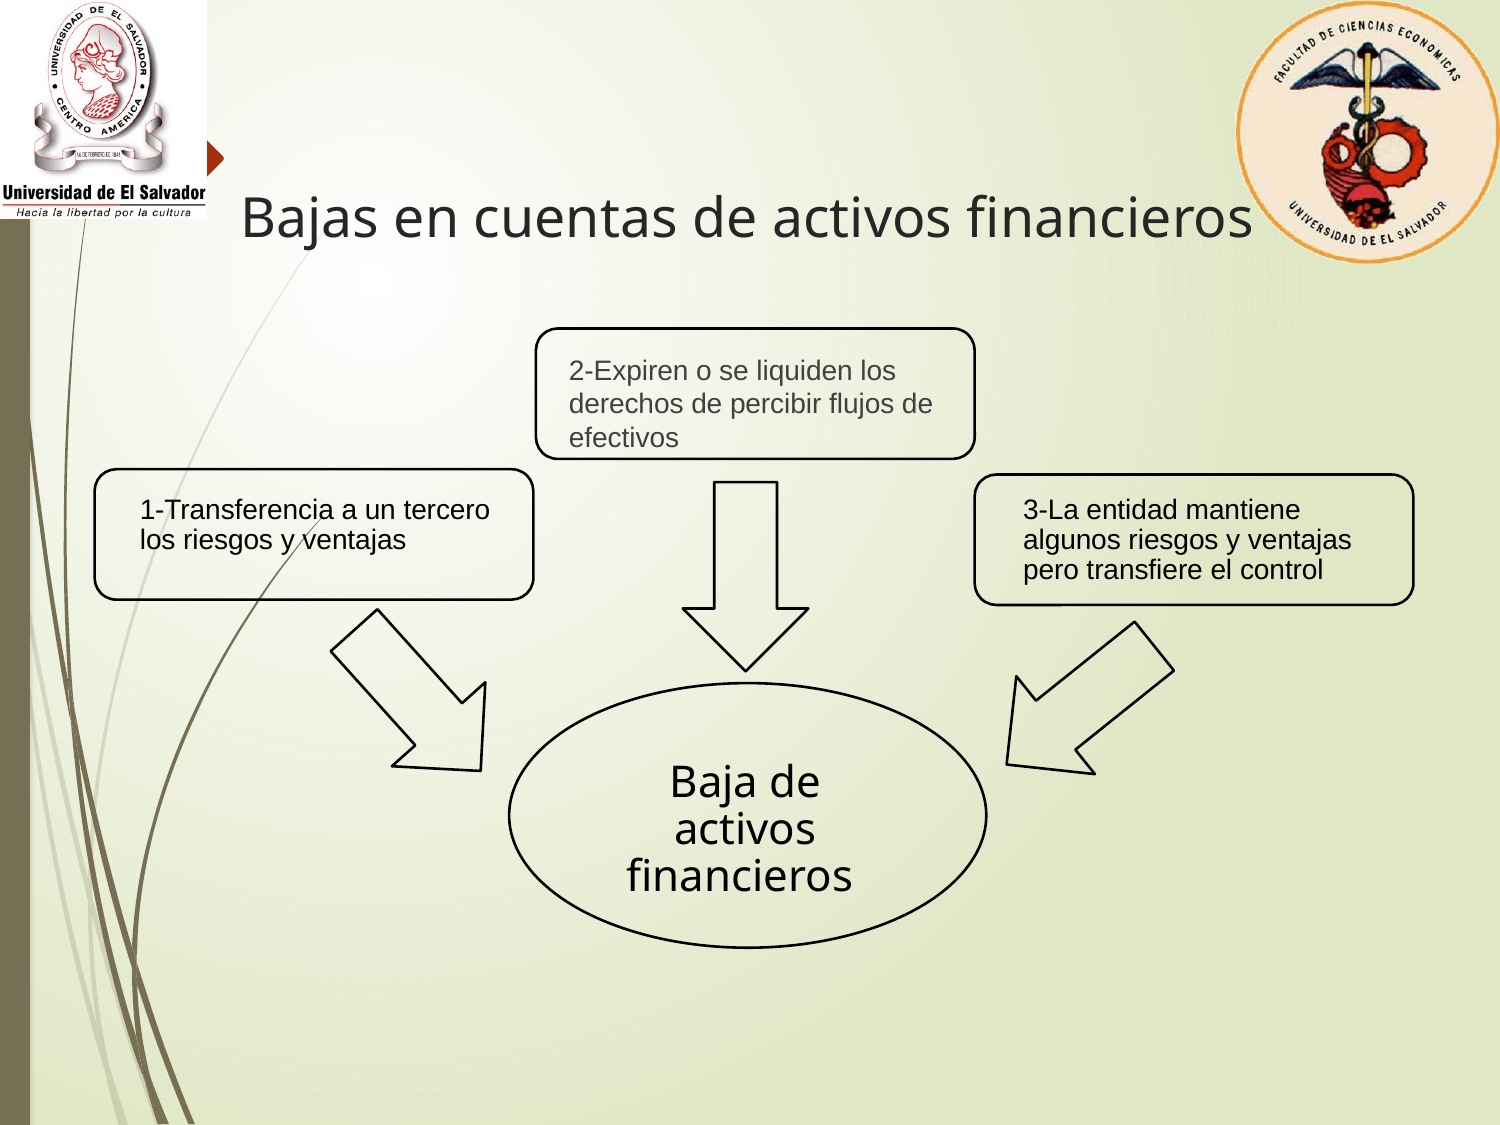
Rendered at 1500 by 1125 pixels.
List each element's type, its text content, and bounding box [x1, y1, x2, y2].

title Bajas en cuentas de activos financieros [188, 174, 1308, 290]
text_box [973, 473, 1415, 607]
text_box [534, 327, 977, 461]
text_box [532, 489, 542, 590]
text_box [507, 681, 988, 950]
picture [0, 0, 207, 219]
text_box [93, 467, 535, 601]
text_box [1005, 620, 1175, 776]
text_box [681, 480, 810, 673]
text_box [329, 608, 487, 773]
picture [1235, 0, 1500, 265]
